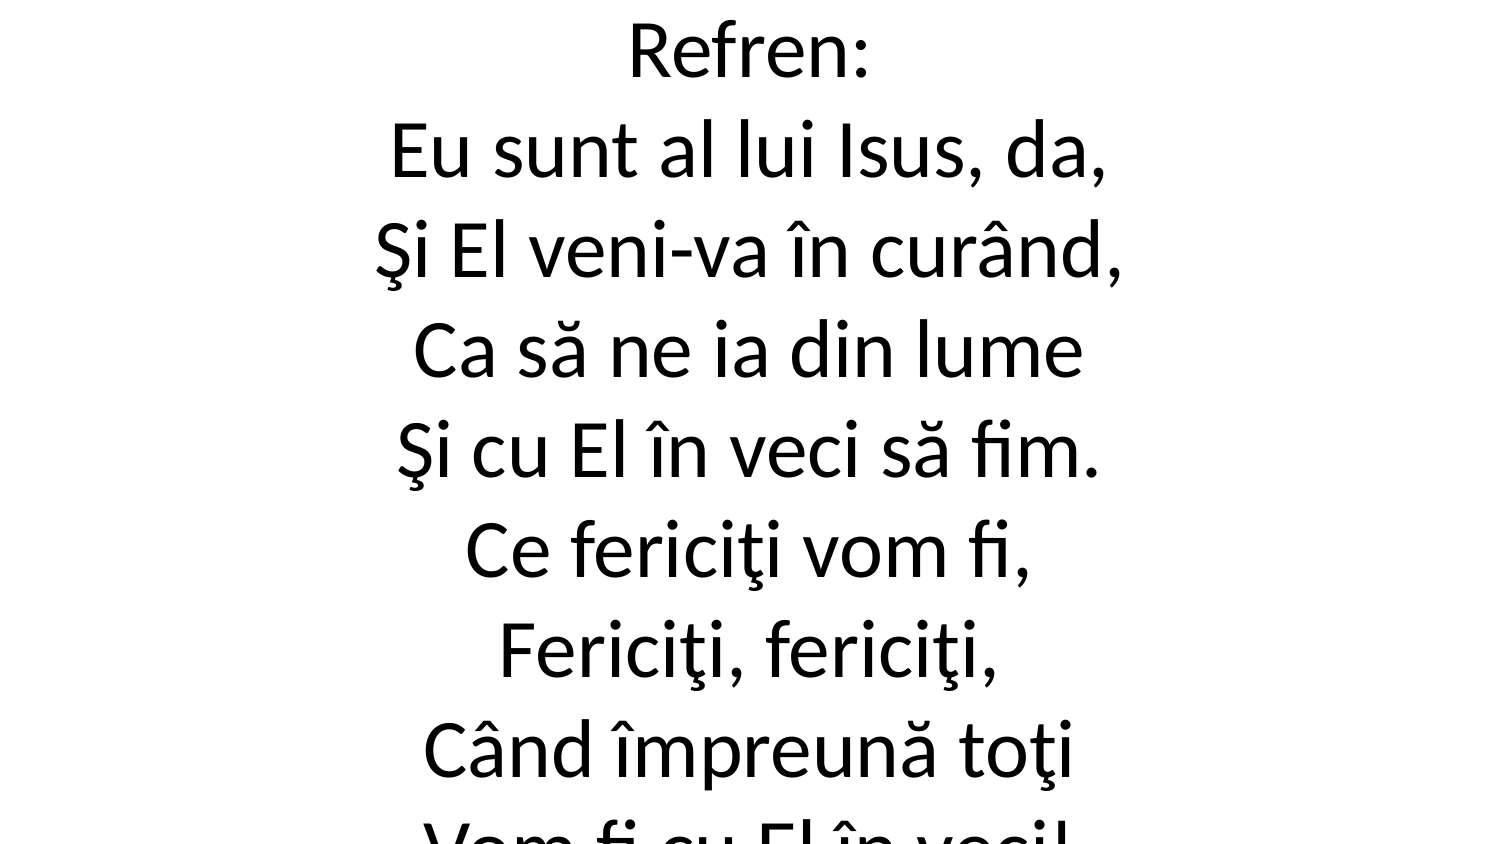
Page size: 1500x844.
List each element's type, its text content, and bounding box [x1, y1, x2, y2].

text_box Refren: Eu sunt al lui Isus, da, Şi El veni-va în curând, Ca să ne ia din lume Şi cu El în veci să fim. Ce fericiţi vom fi, Fericiţi, fericiţi, Când împreună toţi Vom fi cu El în veci! [359, 0, 1141, 844]
